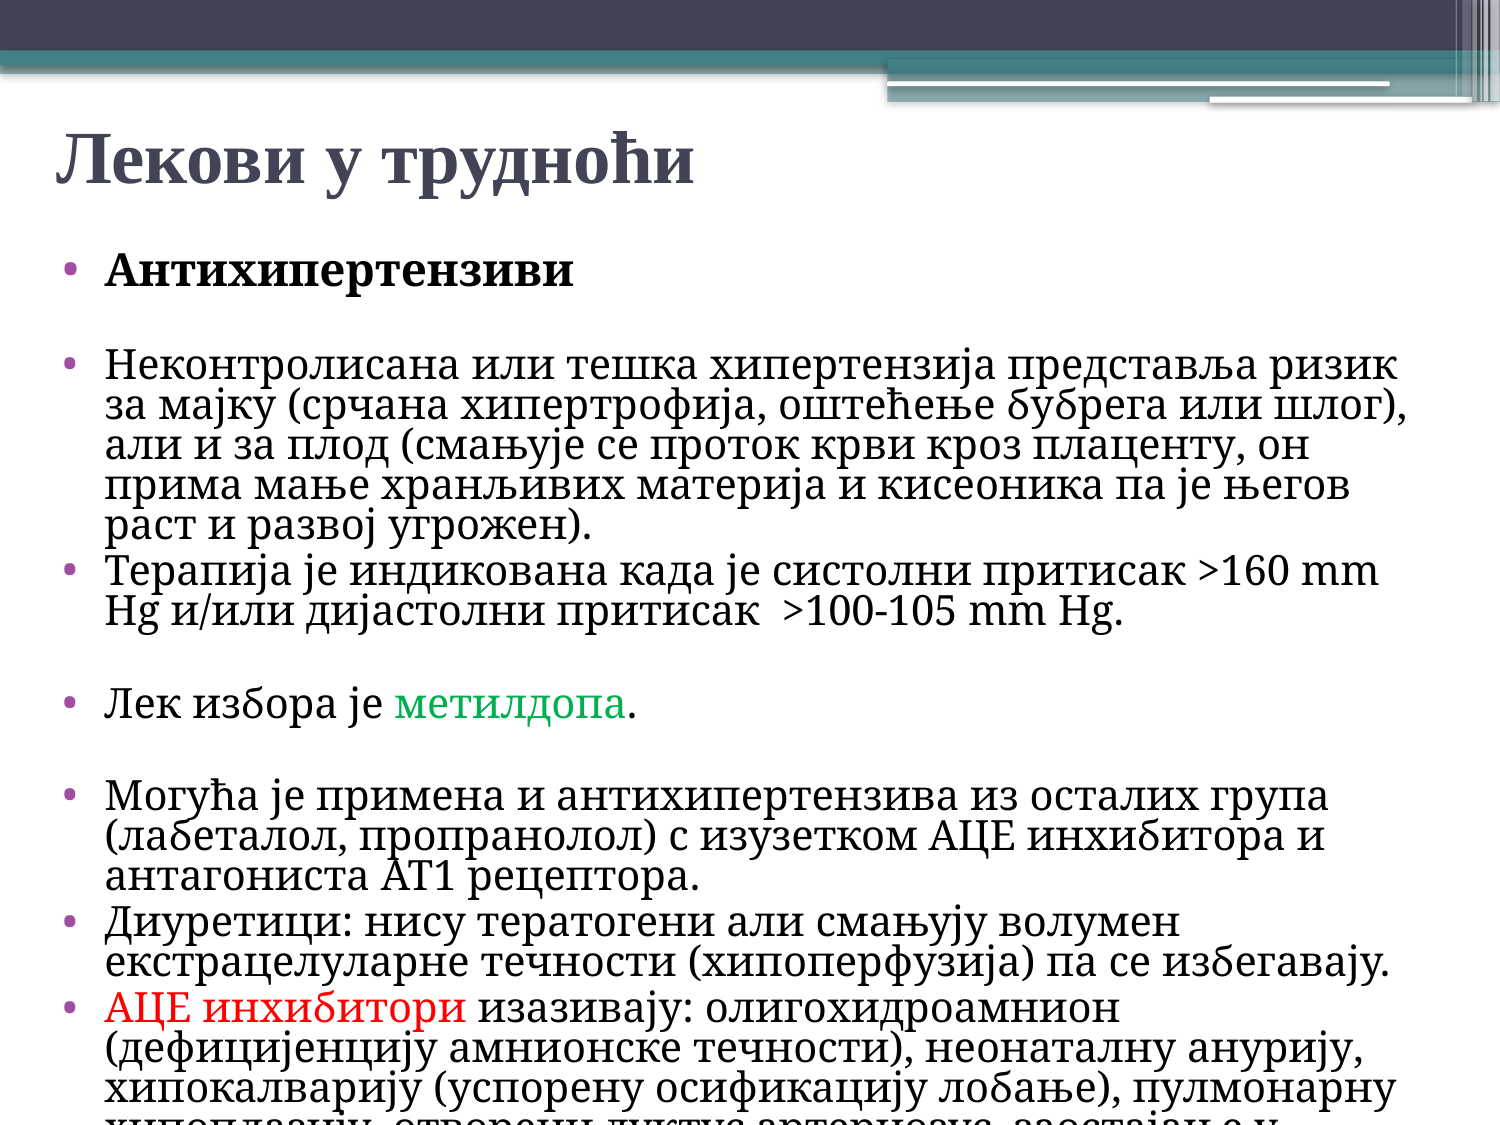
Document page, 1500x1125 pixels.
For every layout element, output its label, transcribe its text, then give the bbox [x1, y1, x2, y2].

title Лекови у трудноћи [40, 66, 1392, 242]
list Антихипертензиви Неконтролисана или тешка хипертензија представља ризик за мајку (срчана хипертрофија, оштећење бубрега или шлог), али и за плод (смањује се проток крви кроз плаценту, он прима мање хранљивих материја и кисеоника па је његов раст и развој угрожен). Терапија је индикована када је систолни притисак >160 mm Hg и/или дијастолни притисак >100-105 mm Hg. Лек избора је метилдопа. Могућа је примена и антихипертензива из осталих група (лабеталол, пропранолол) с изузетком АЦЕ инхибитора и антагониста АТ1 рецептора. Диуретици: нису тератогени али смањују волумен екстрацелуларне течности (хипоперфузија) па се избегавају. АЦЕ инхибитори изазивају: олигохидроамнион (дефицијенцију амнионске течности), неонаталну анурију, хипокалварију (успорену осификацију лобање), пулмонарну хипоплазију, отворени дуктус артериозус, заостајање у интраутерином развоју и феталну или неонаталну смрт. [29, 243, 1460, 1091]
